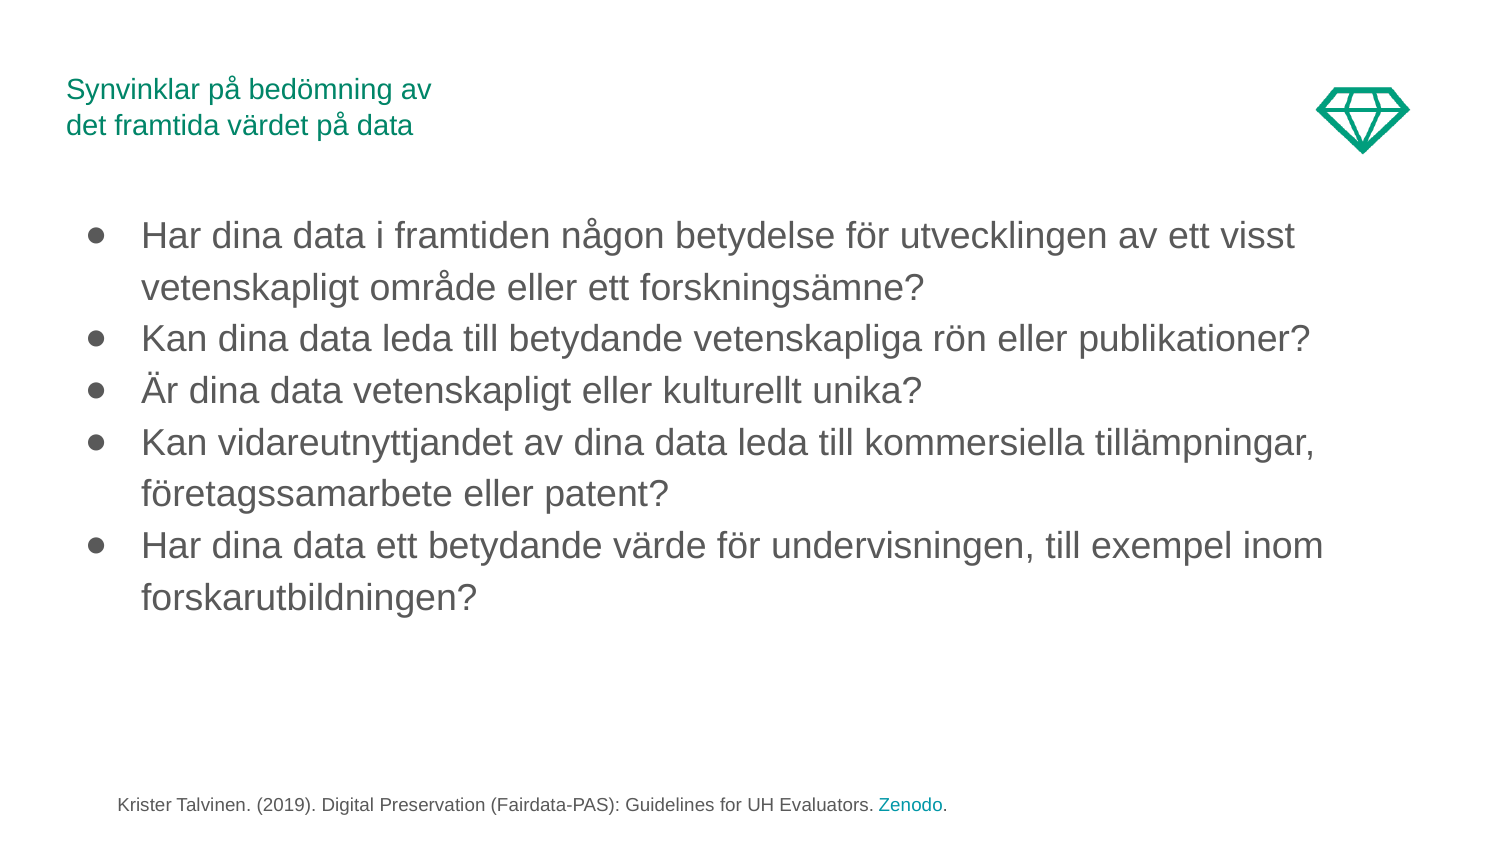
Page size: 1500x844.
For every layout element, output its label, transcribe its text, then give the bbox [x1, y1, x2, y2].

text_box Krister Talvinen. (2019). Digital Preservation (Fairdata-PAS): Guidelines for UH Evaluators. Zenodo. [102, 781, 1299, 827]
list Har dina data i framtiden någon betydelse för utvecklingen av ett visst vetenskapligt område eller ett forskningsämne? Kan dina data leda till betydande vetenskapliga rön eller publikationer? Är dina data vetenskapligt eller kulturellt unika? Kan vidareutnyttjandet av dina data leda till kommersiella tillämpningar, företagssamarbete eller patent? Har dina data ett betydande värde för undervisningen, till exempel inom forskarutbildningen? [51, 189, 1449, 750]
title Synvinklar på bedömning av det framtida värdet på data [51, 55, 1449, 157]
picture [1311, 72, 1413, 168]
